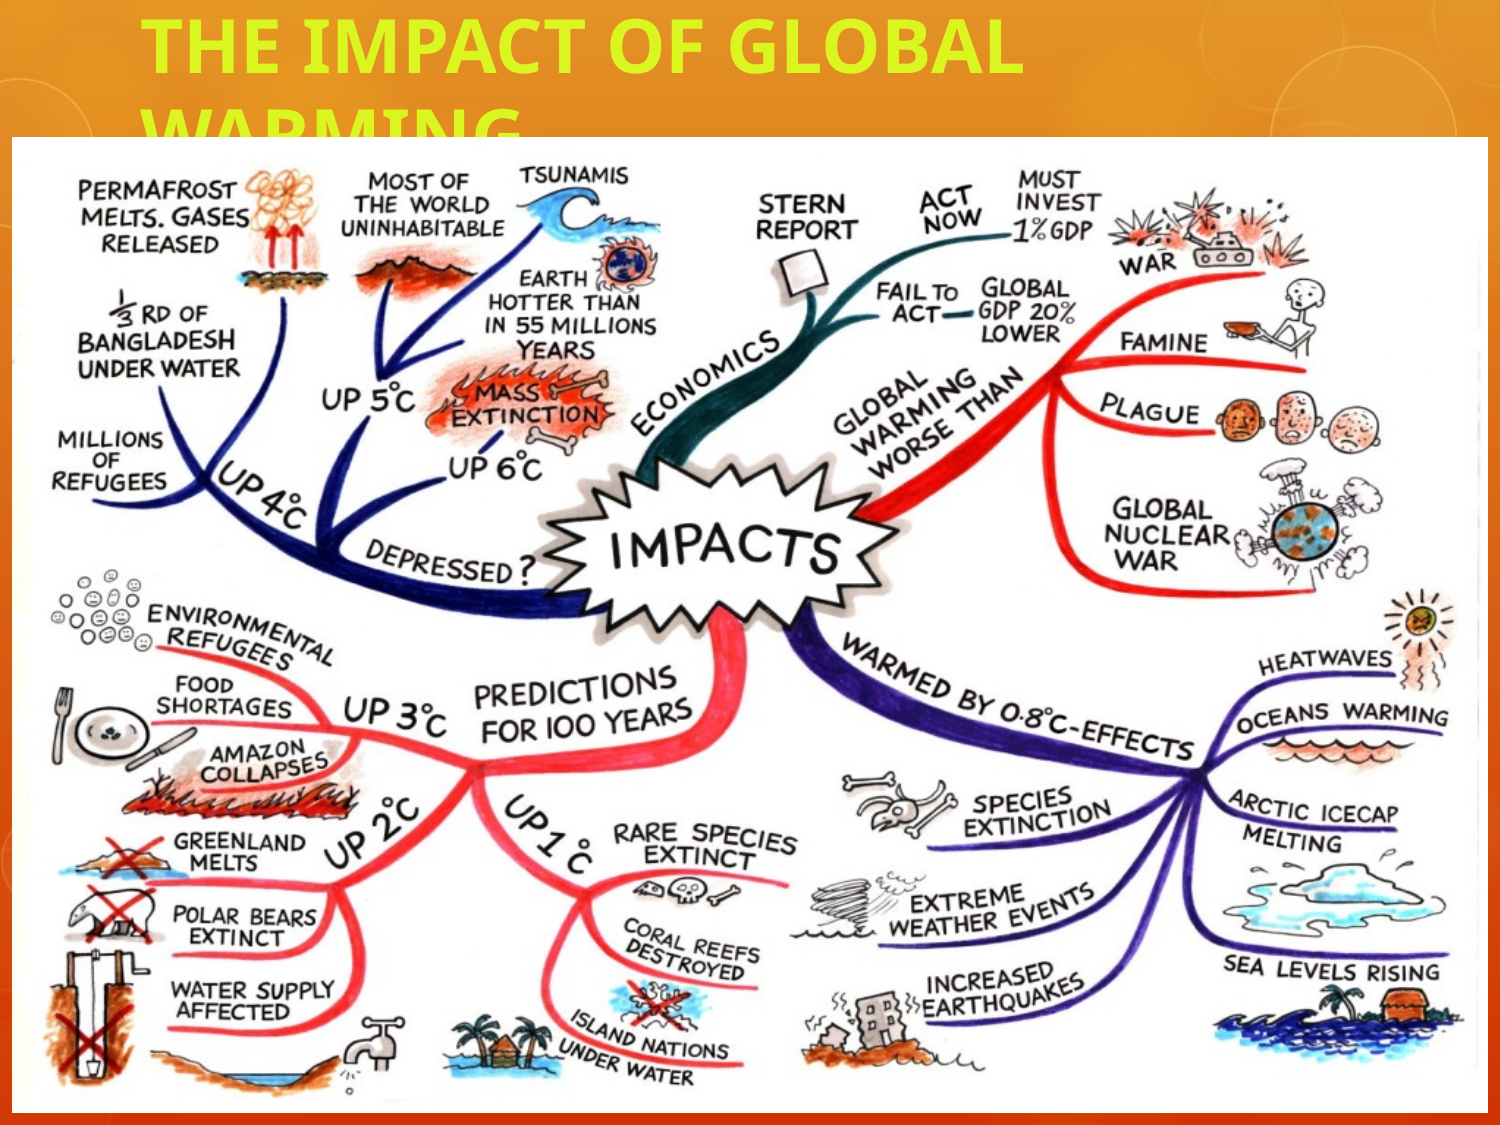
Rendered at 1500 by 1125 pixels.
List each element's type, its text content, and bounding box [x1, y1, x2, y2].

title THE IMPACT OF GLOBAL WARMING [125, 12, 1438, 136]
picture [11, 136, 1489, 1113]
